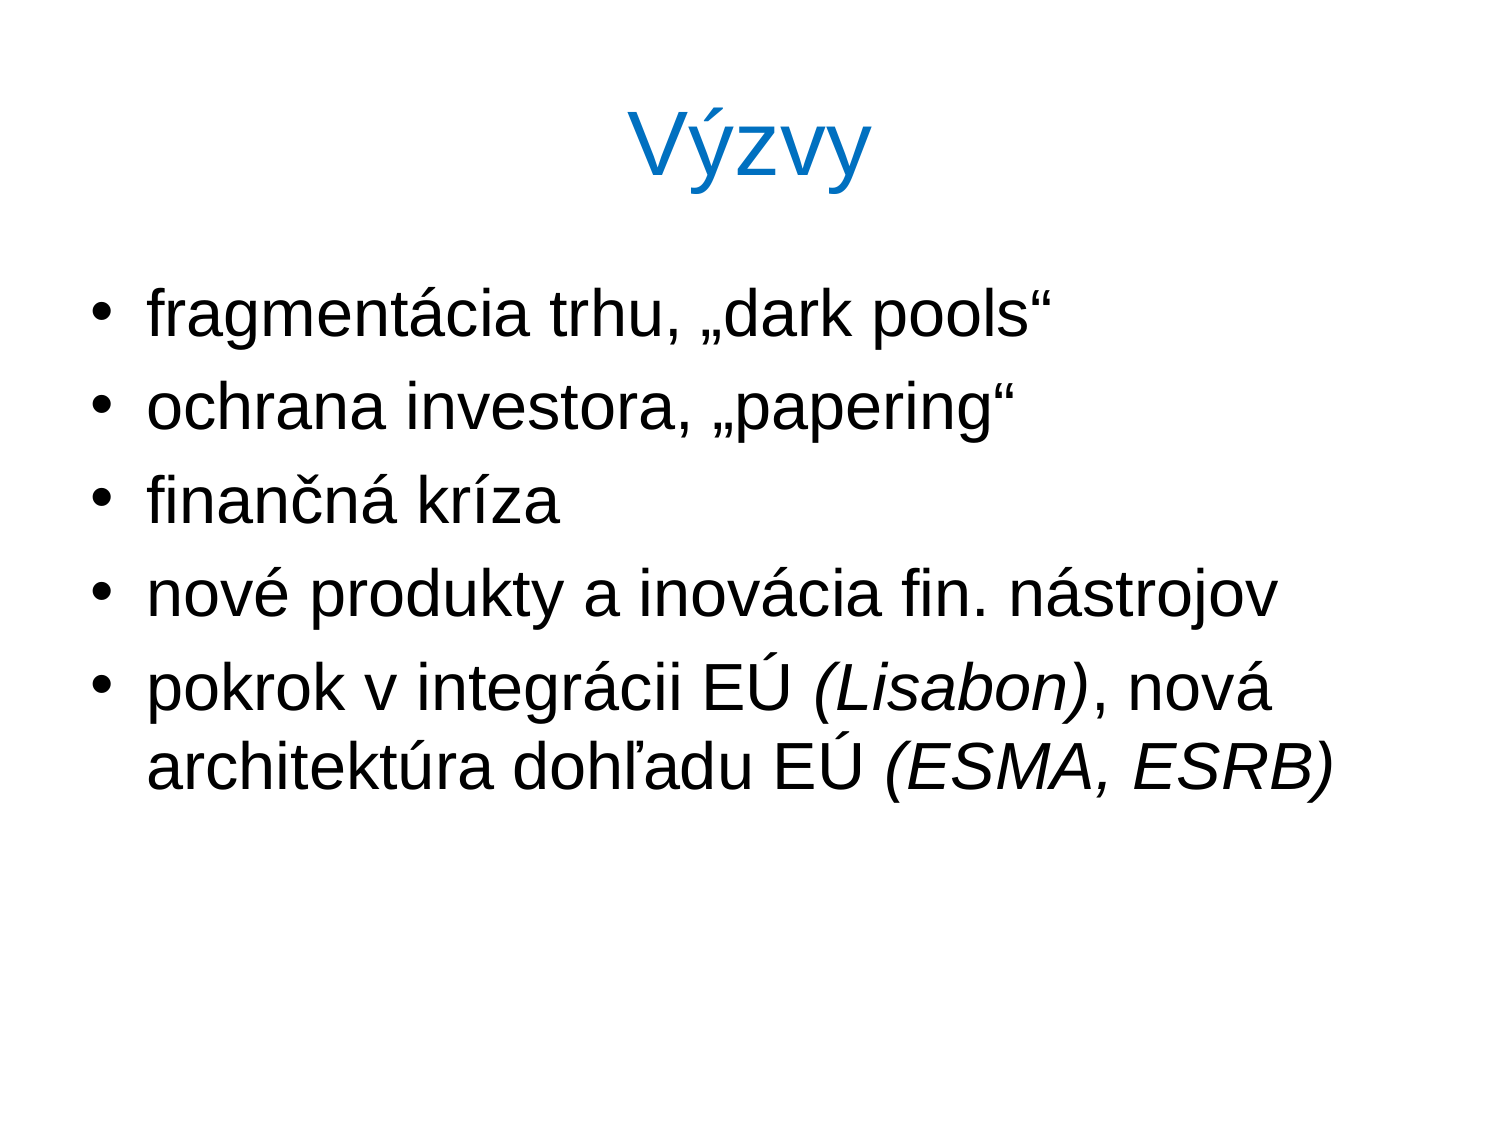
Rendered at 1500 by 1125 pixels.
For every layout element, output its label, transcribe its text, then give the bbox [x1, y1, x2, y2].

title Výzvy [75, 45, 1425, 233]
list fragmentácia trhu, „dark pools“ ochrana investora, „papering“ finančná kríza nové produkty a inovácia fin. nástrojov pokrok v integrácii EÚ (Lisabon), nová architektúra dohľadu EÚ (ESMA, ESRB) [75, 262, 1425, 1005]
